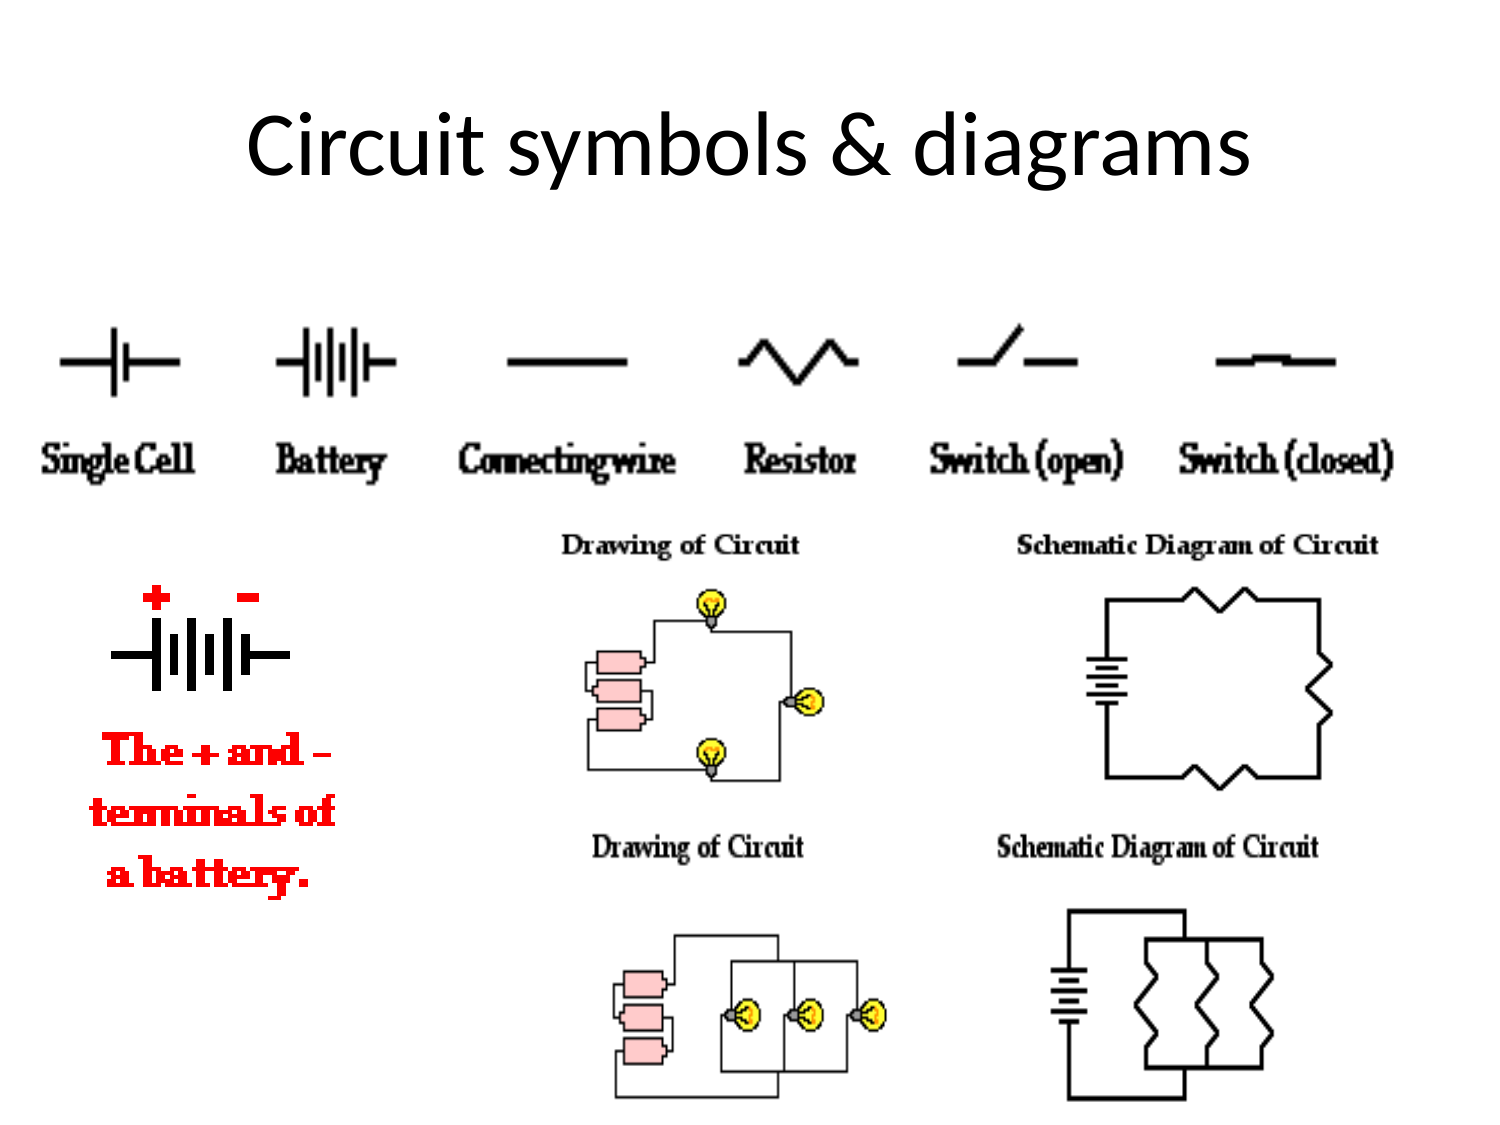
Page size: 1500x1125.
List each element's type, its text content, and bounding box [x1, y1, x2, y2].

title Circuit symbols & diagrams [75, 45, 1425, 233]
picture [549, 524, 1388, 801]
picture [0, 549, 349, 937]
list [37, 287, 1401, 513]
picture [587, 812, 1326, 1125]
